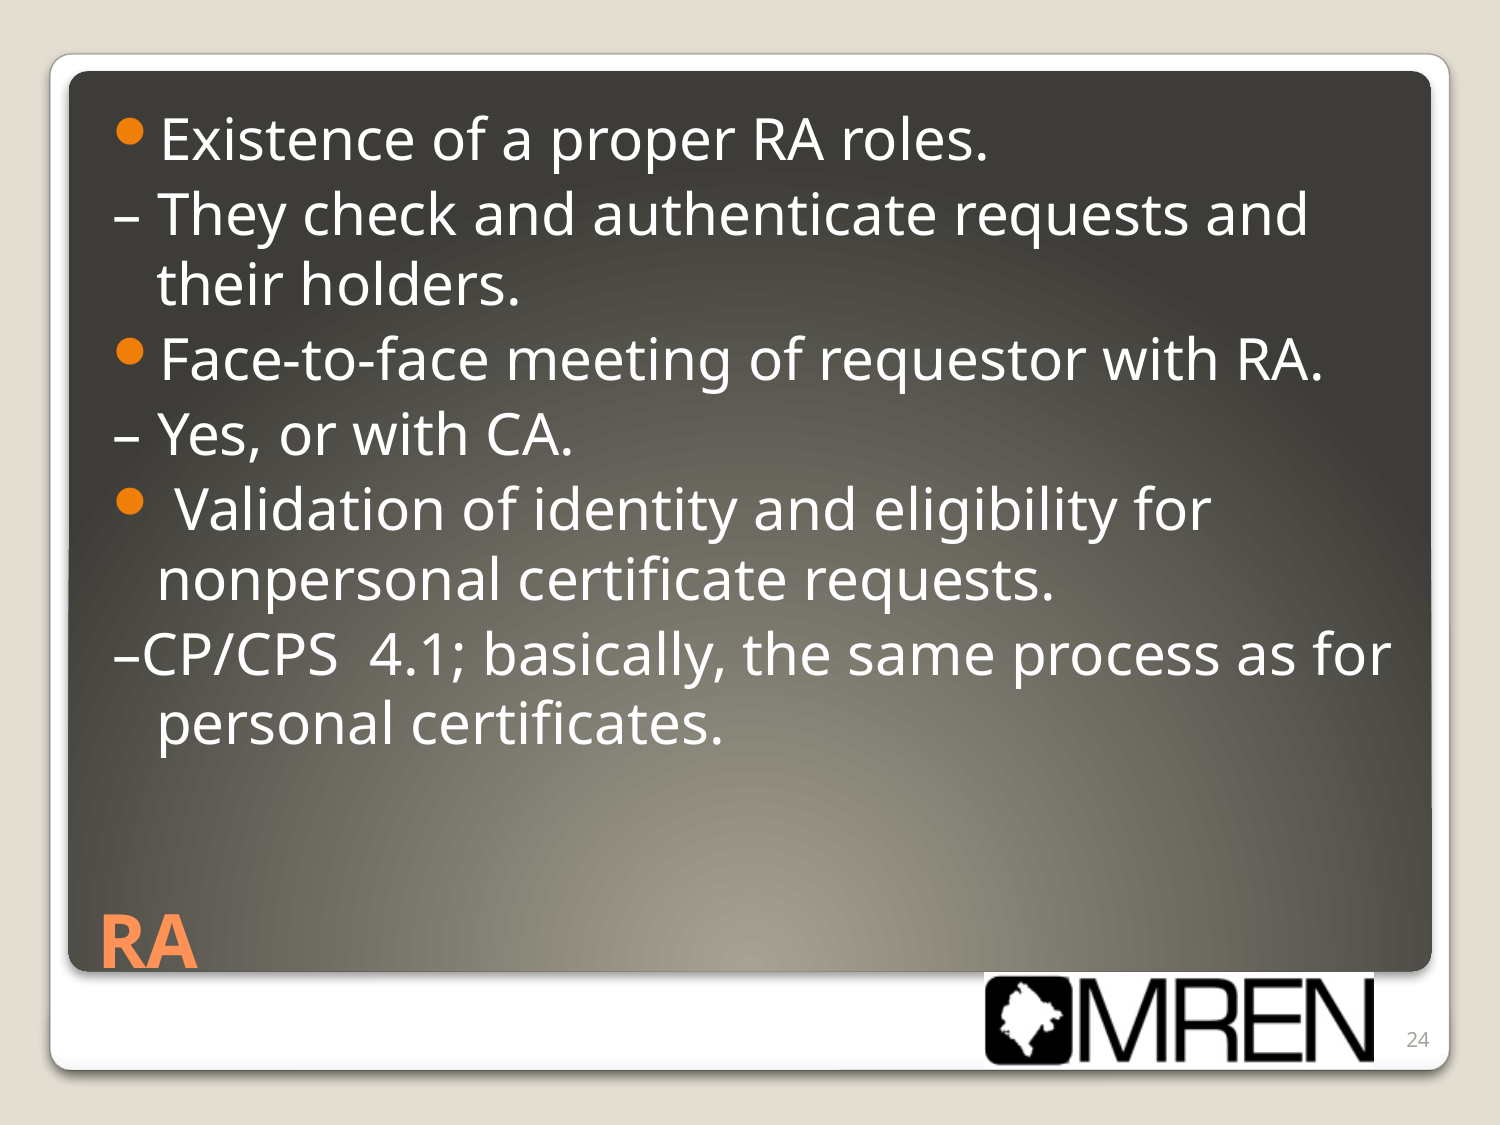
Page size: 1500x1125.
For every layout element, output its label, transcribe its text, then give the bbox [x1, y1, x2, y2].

list Existence of a proper RA roles. – They check and authenticate requests and their holders. Face-to-face meeting of requestor with RA. – Yes, or with CA. Validation of identity and eligibility for nonpersonal certificate requests. –CP/CPS 4.1; basically, the same process as for personal certificates. [82, 86, 1425, 868]
title RA [82, 868, 1425, 992]
picture [984, 972, 1375, 1069]
slide_number 24 [1380, 1002, 1445, 1063]
